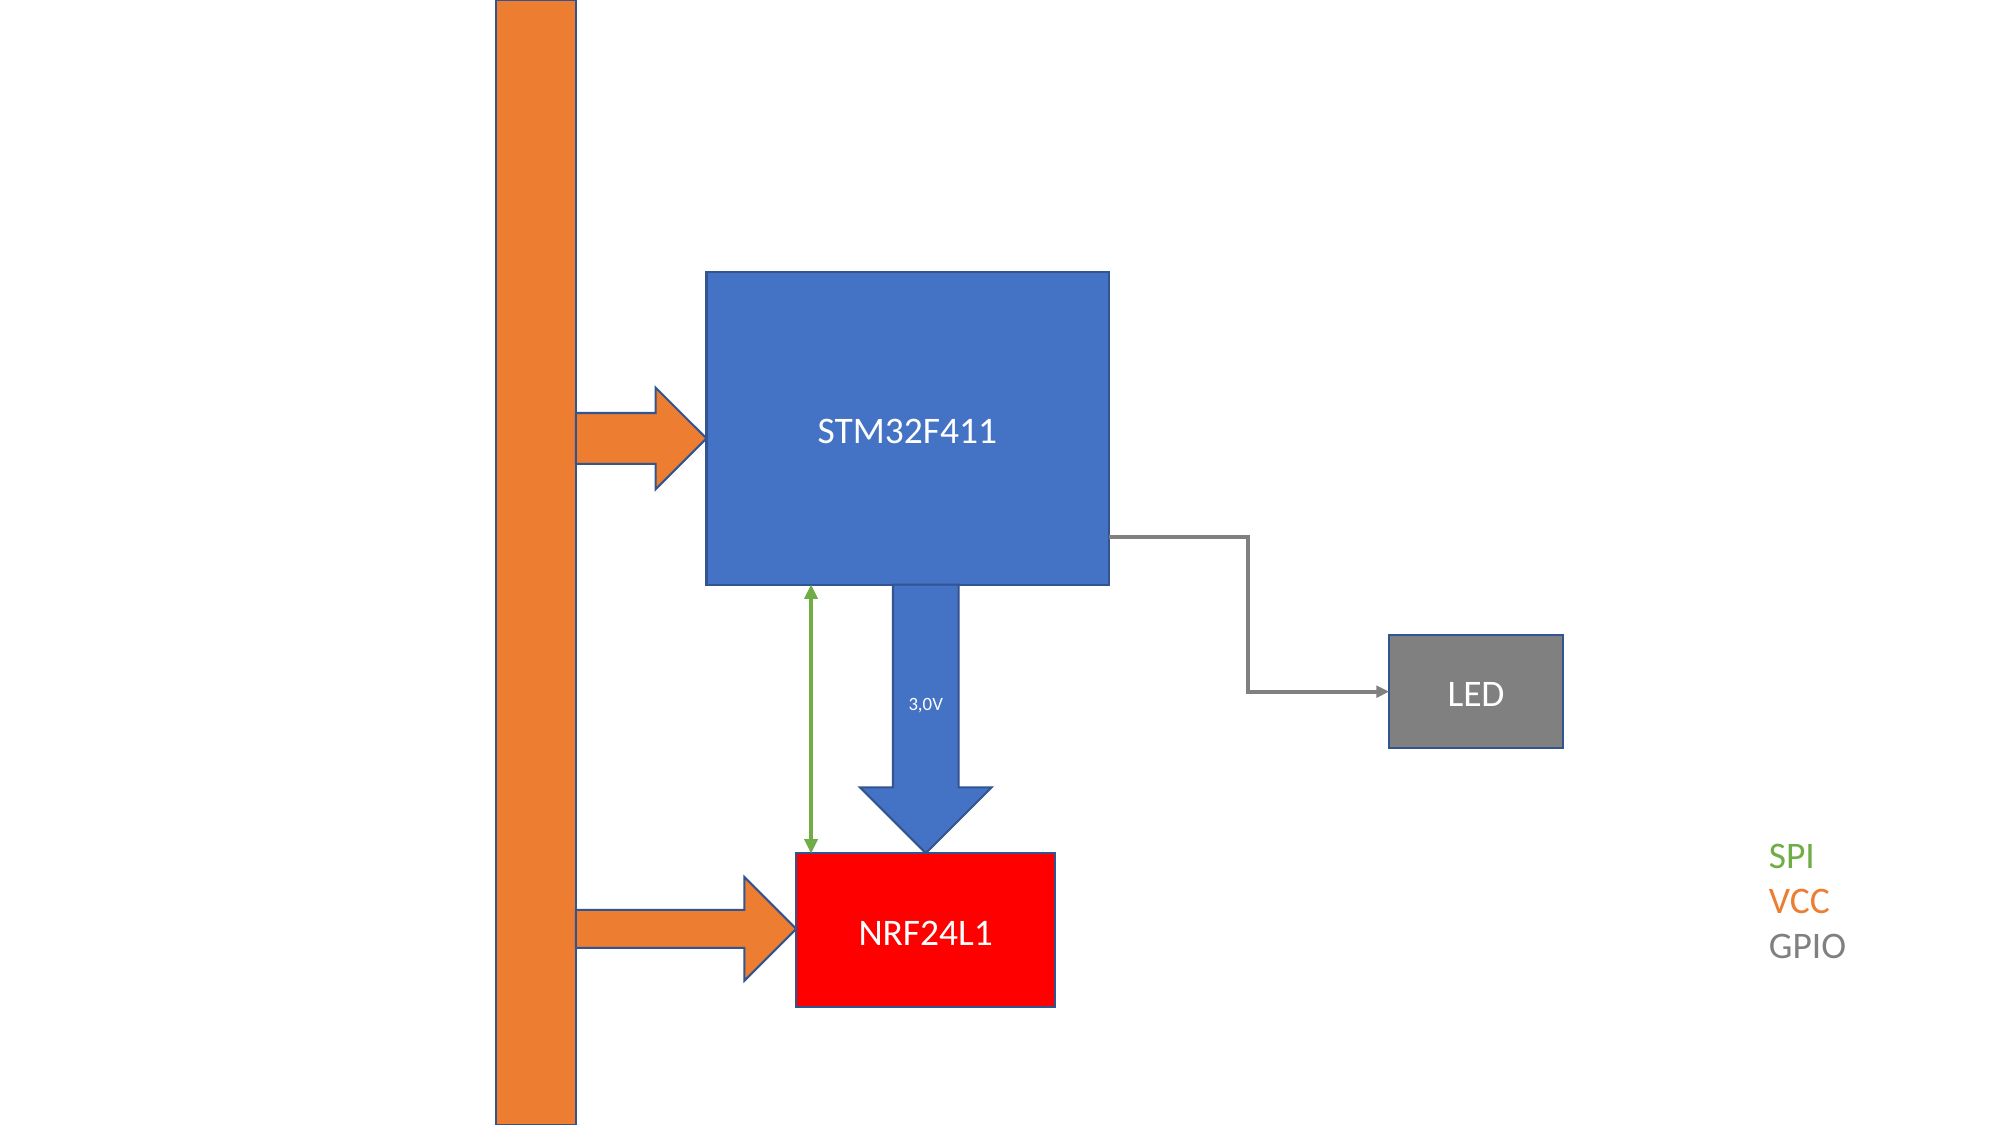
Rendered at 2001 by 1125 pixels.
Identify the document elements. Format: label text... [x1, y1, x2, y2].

text_box NRF24L1 [795, 852, 1056, 1008]
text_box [1108, 536, 1389, 692]
text_box SPI VCC GPIO [1754, 823, 1886, 974]
text_box [574, 874, 798, 984]
text_box 3,0V [857, 583, 995, 852]
text_box [495, 0, 577, 1125]
text_box STM32F411 [705, 271, 1110, 586]
text_box [574, 385, 708, 492]
text_box LED [1388, 634, 1564, 749]
